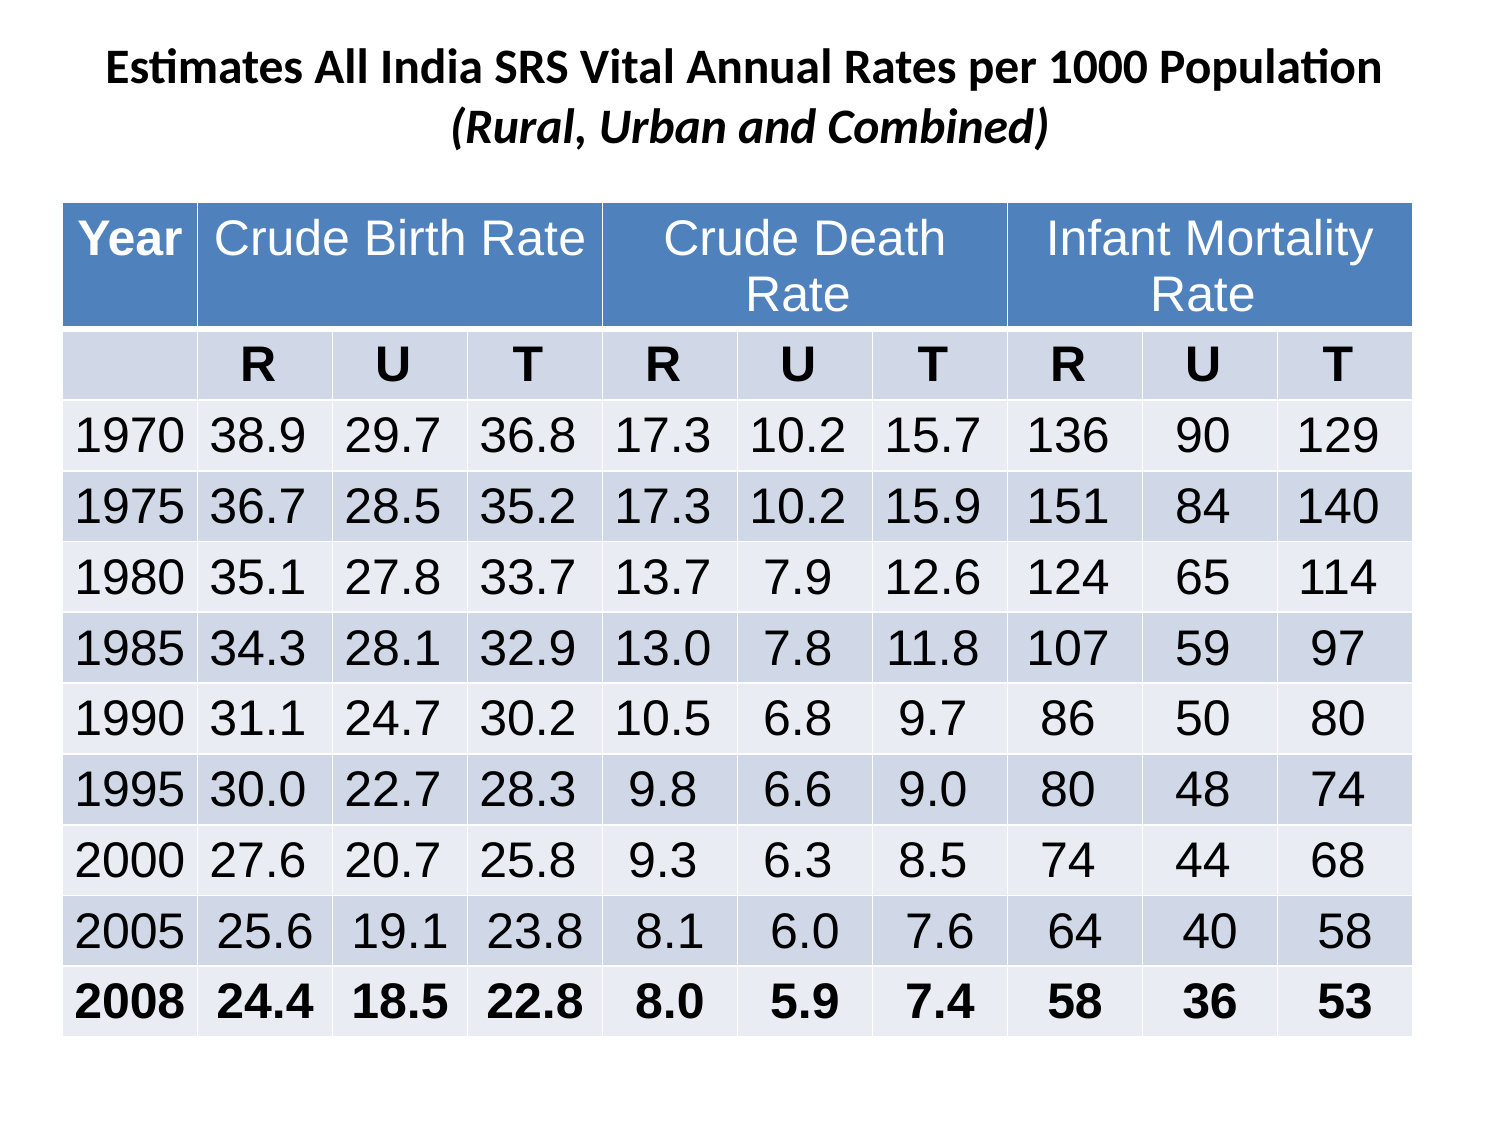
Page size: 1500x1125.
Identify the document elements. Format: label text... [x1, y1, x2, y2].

table_cell 25.8 [468, 826, 602, 895]
table_cell 53 [1278, 967, 1412, 1036]
table_cell R [603, 332, 737, 399]
table_cell 40 [1143, 896, 1277, 965]
table_cell 1990 [63, 684, 197, 753]
table_cell 6.0 [738, 896, 872, 965]
table_cell [63, 332, 197, 399]
table_cell 64 [1008, 896, 1142, 965]
table_cell 35.2 [468, 472, 602, 541]
table_cell 9.3 [603, 826, 737, 895]
table_cell U [738, 332, 872, 399]
table_cell U [1143, 332, 1277, 399]
table_cell R [198, 332, 332, 399]
table_cell 36.8 [468, 401, 602, 470]
table_cell 1985 [63, 613, 197, 682]
table_cell 20.7 [333, 826, 467, 895]
table_cell 36 [1143, 967, 1277, 1036]
table_cell 9.7 [873, 684, 1007, 753]
table_cell 129 [1278, 401, 1412, 470]
table_cell 1975 [63, 472, 197, 541]
table_header Crude Death Rate [603, 203, 1007, 326]
table_cell 6.3 [738, 826, 872, 895]
table_cell 30.0 [198, 755, 332, 824]
table_cell 38.9 [198, 401, 332, 470]
table_cell 58 [1278, 896, 1412, 965]
table_cell 7.6 [873, 896, 1007, 965]
table_cell 124 [1008, 542, 1142, 611]
table_cell 6.6 [738, 755, 872, 824]
table_cell 24.7 [333, 684, 467, 753]
table_cell 29.7 [333, 401, 467, 470]
table_cell 23.8 [468, 896, 602, 965]
table_cell 90 [1143, 401, 1277, 470]
table_cell 1980 [63, 542, 197, 611]
table_cell 17.3 [603, 401, 737, 470]
table_cell T [468, 332, 602, 399]
table_cell 28.3 [468, 755, 602, 824]
table_cell 12.6 [873, 542, 1007, 611]
table_cell 15.9 [873, 472, 1007, 541]
table_cell 17.3 [603, 472, 737, 541]
table_cell 86 [1008, 684, 1142, 753]
table_cell 97 [1278, 613, 1412, 682]
table_cell 18.5 [333, 967, 467, 1036]
table_cell 10.2 [738, 472, 872, 541]
table_cell R [1008, 332, 1142, 399]
table_cell 11.8 [873, 613, 1007, 682]
table_cell 10.2 [738, 401, 872, 470]
table_cell 27.8 [333, 542, 467, 611]
table_cell 8.0 [603, 967, 737, 1036]
table_cell 80 [1278, 684, 1412, 753]
table_cell 5.9 [738, 967, 872, 1036]
table_cell 30.2 [468, 684, 602, 753]
table_cell 36.7 [198, 472, 332, 541]
table_cell 48 [1143, 755, 1277, 824]
table_cell 28.1 [333, 613, 467, 682]
table_cell 107 [1008, 613, 1142, 682]
table_cell 7.4 [873, 967, 1007, 1036]
table_cell 10.5 [603, 684, 737, 753]
table_cell 13.7 [603, 542, 737, 611]
table_cell 19.1 [333, 896, 467, 965]
table_cell 33.7 [468, 542, 602, 611]
table_cell 151 [1008, 472, 1142, 541]
table_cell 22.7 [333, 755, 467, 824]
table_header Year [63, 203, 197, 326]
table_cell 74 [1008, 826, 1142, 895]
table_cell 1995 [63, 755, 197, 824]
table_cell 80 [1008, 755, 1142, 824]
table_cell 24.4 [198, 967, 332, 1036]
table_cell 6.8 [738, 684, 872, 753]
table_cell 140 [1278, 472, 1412, 541]
table_cell 65 [1143, 542, 1277, 611]
table_cell 7.9 [738, 542, 872, 611]
table_cell 9.8 [603, 755, 737, 824]
table_cell 31.1 [198, 684, 332, 753]
table_cell 74 [1278, 755, 1412, 824]
title Estimates All India SRS Vital Annual Rates per 1000 Population (Rural, Urban and Combined) [75, 0, 1425, 188]
table_cell 68 [1278, 826, 1412, 895]
table_cell 50 [1143, 684, 1277, 753]
table_cell 2005 [63, 896, 197, 965]
table_cell 1970 [63, 401, 197, 470]
table_cell 84 [1143, 472, 1277, 541]
table_cell 27.6 [198, 826, 332, 895]
table_cell 13.0 [603, 613, 737, 682]
table_cell 34.3 [198, 613, 332, 682]
table_cell 2000 [63, 826, 197, 895]
table_cell 44 [1143, 826, 1277, 895]
table_cell 9.0 [873, 755, 1007, 824]
table_header Infant Mortality Rate [1008, 203, 1412, 326]
table_cell 22.8 [468, 967, 602, 1036]
table_cell 2008 [63, 967, 197, 1036]
table_cell 15.7 [873, 401, 1007, 470]
table_cell 114 [1278, 542, 1412, 611]
table_cell 7.8 [738, 613, 872, 682]
table_cell 32.9 [468, 613, 602, 682]
table_cell 35.1 [198, 542, 332, 611]
table_cell 8.5 [873, 826, 1007, 895]
table_cell 136 [1008, 401, 1142, 470]
table_cell U [333, 332, 467, 399]
table_header Crude Birth Rate [198, 203, 602, 326]
table_cell T [873, 332, 1007, 399]
table_cell 58 [1008, 967, 1142, 1036]
table_cell 8.1 [603, 896, 737, 965]
table_cell 28.5 [333, 472, 467, 541]
table_cell 59 [1143, 613, 1277, 682]
table_cell 25.6 [198, 896, 332, 965]
table_cell T [1278, 332, 1412, 399]
